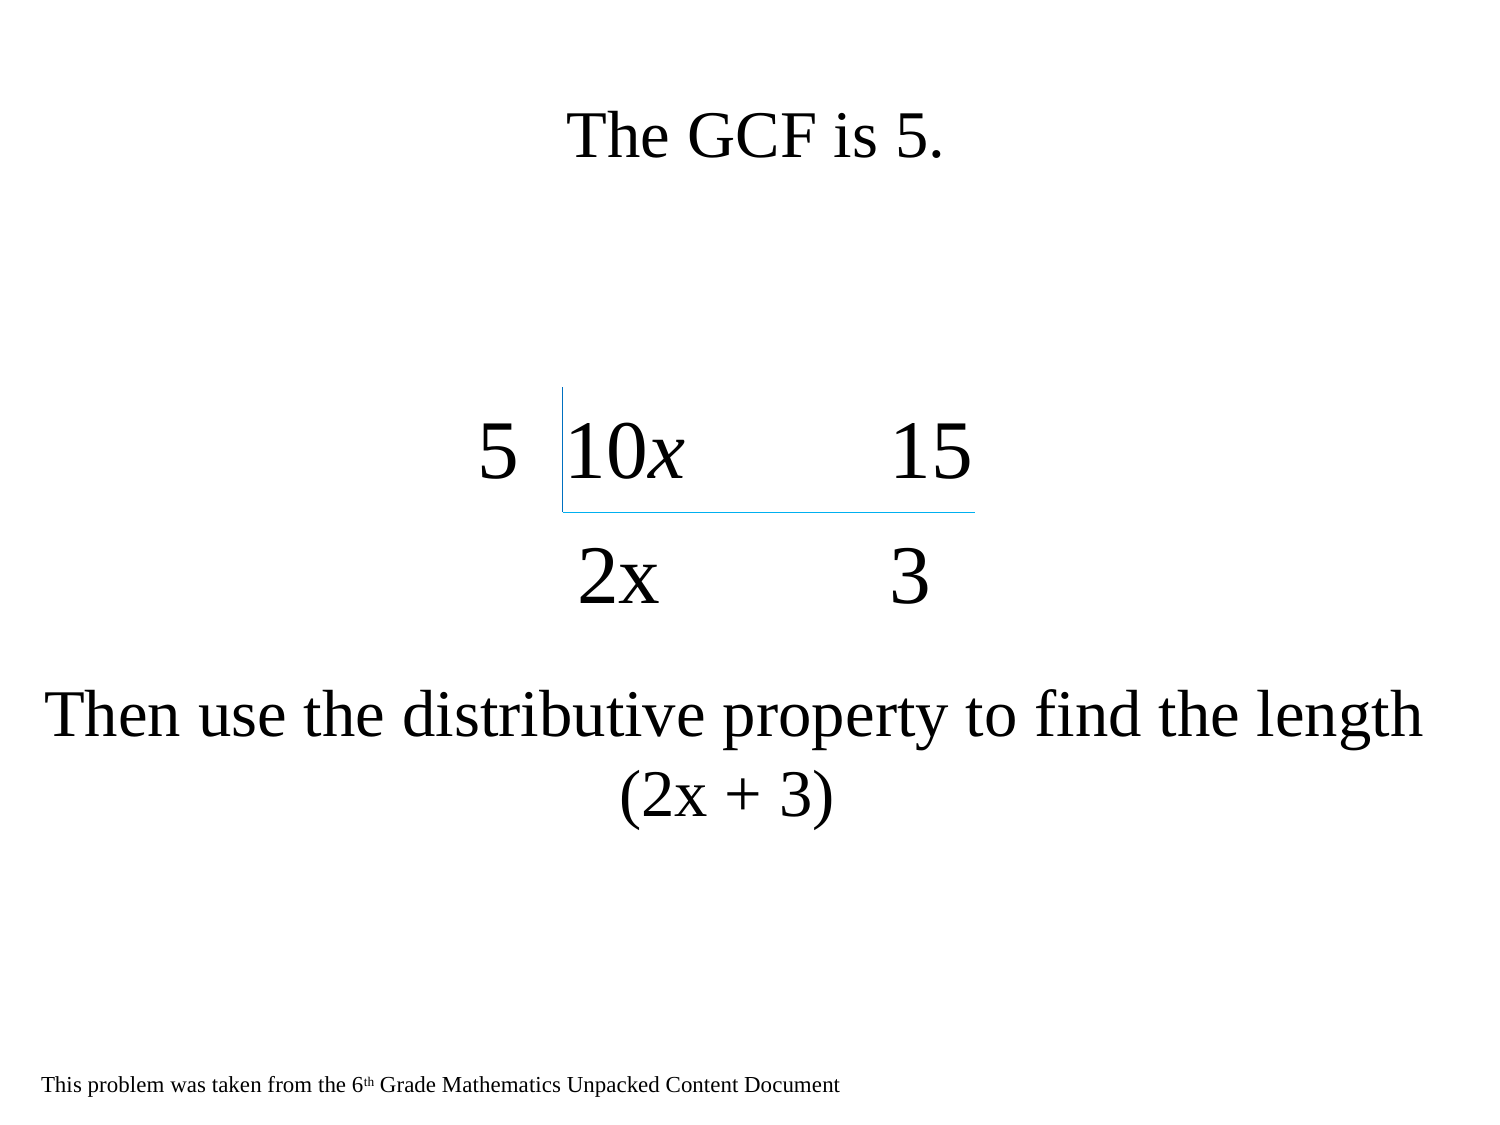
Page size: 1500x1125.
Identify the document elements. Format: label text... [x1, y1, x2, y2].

title The GCF is 5. [74, 37, 1438, 226]
text_box 2x [500, 512, 700, 628]
text_box Then use the distributive property to find the length (2x + 3) [29, 662, 1442, 928]
text_box This problem was taken from the 6th Grade Mathematics Unpacked Content Document [26, 1062, 857, 1105]
text_box 3 [812, 512, 1013, 628]
text_box 5 [563, 387, 600, 503]
text_box 15 [812, 387, 1013, 503]
text_box 10x [600, 387, 725, 503]
text_box 5 [399, 387, 562, 503]
